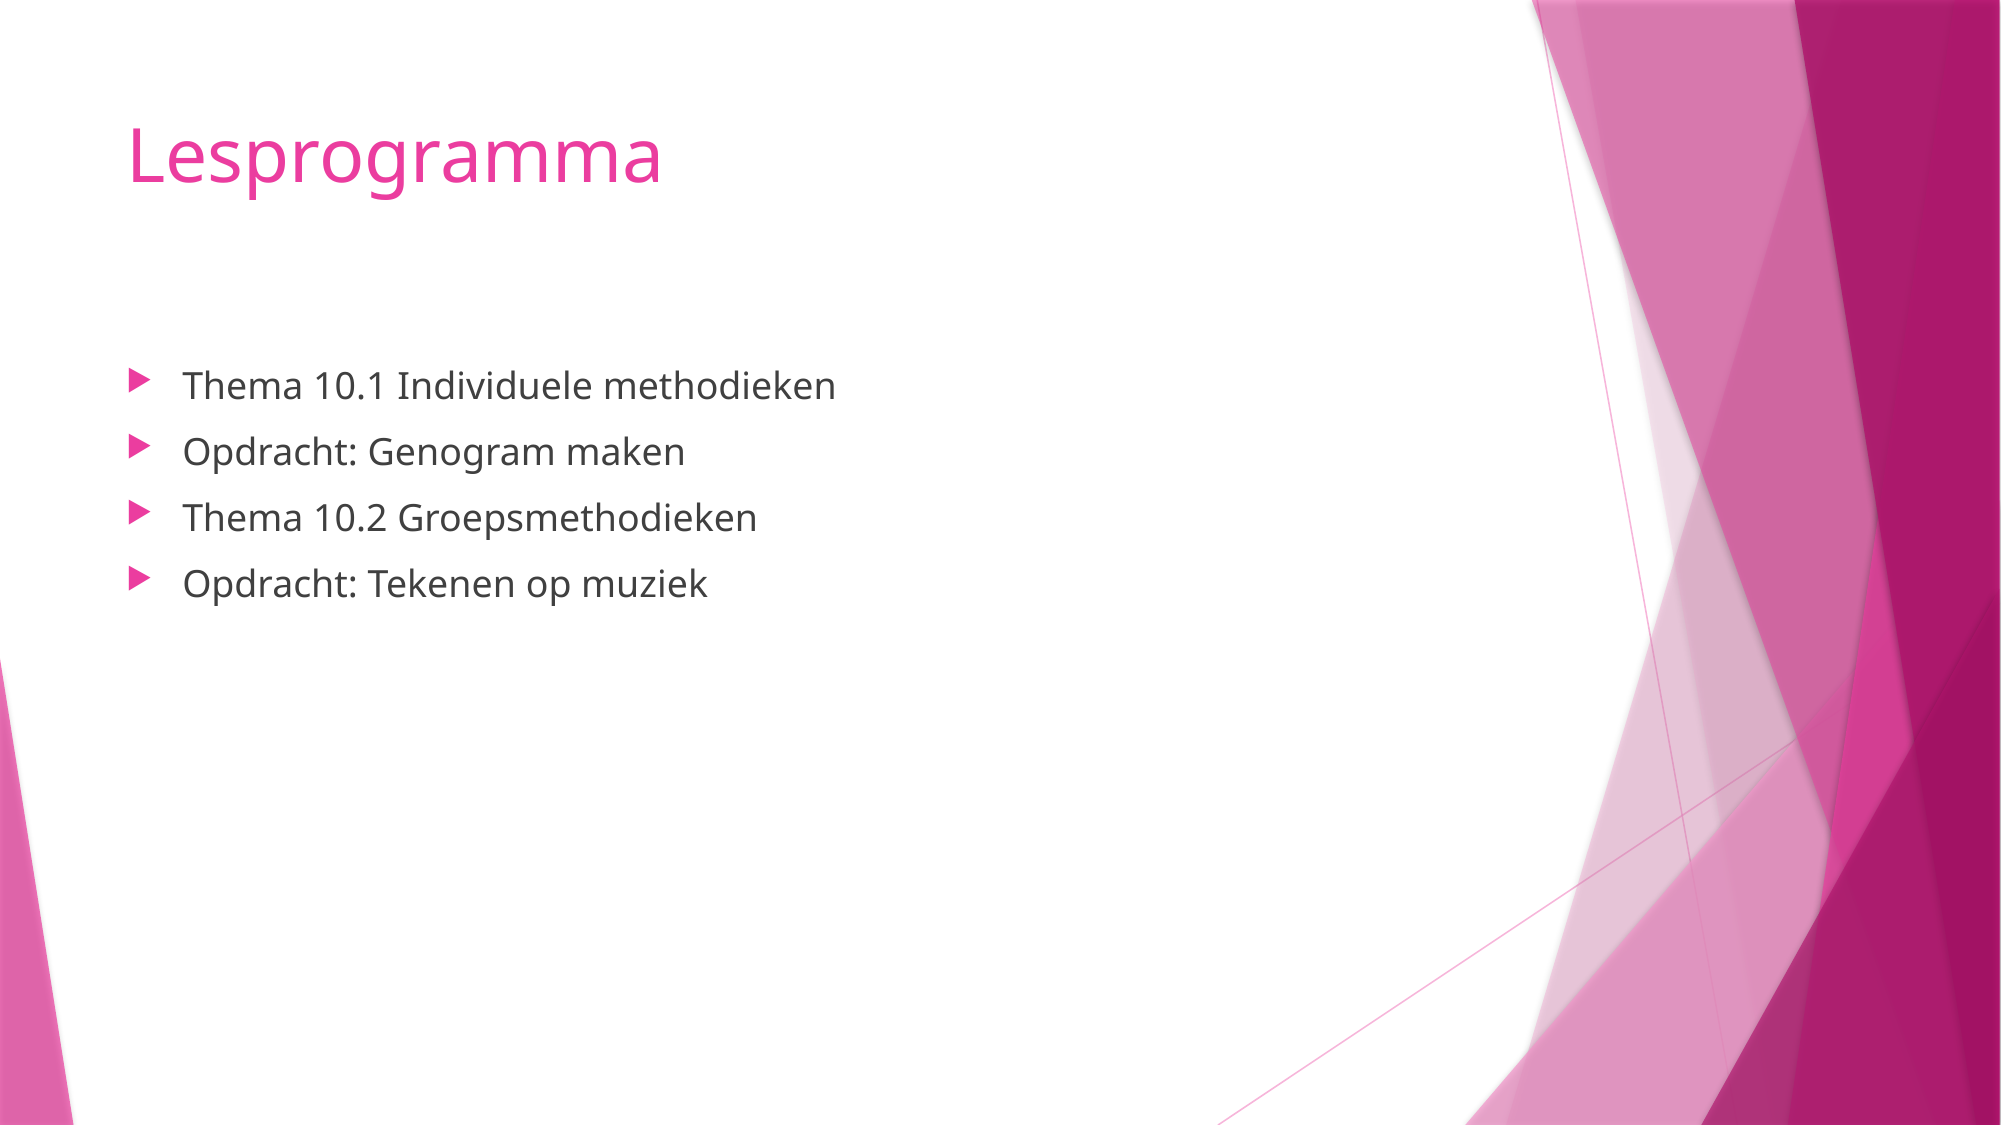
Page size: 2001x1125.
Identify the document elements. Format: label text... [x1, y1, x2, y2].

title Lesprogramma [111, 99, 1522, 317]
list Thema 10.1 Individuele methodieken Opdracht: Genogram maken Thema 10.2 Groepsmethodieken Opdracht: Tekenen op muziek [111, 354, 1522, 992]
